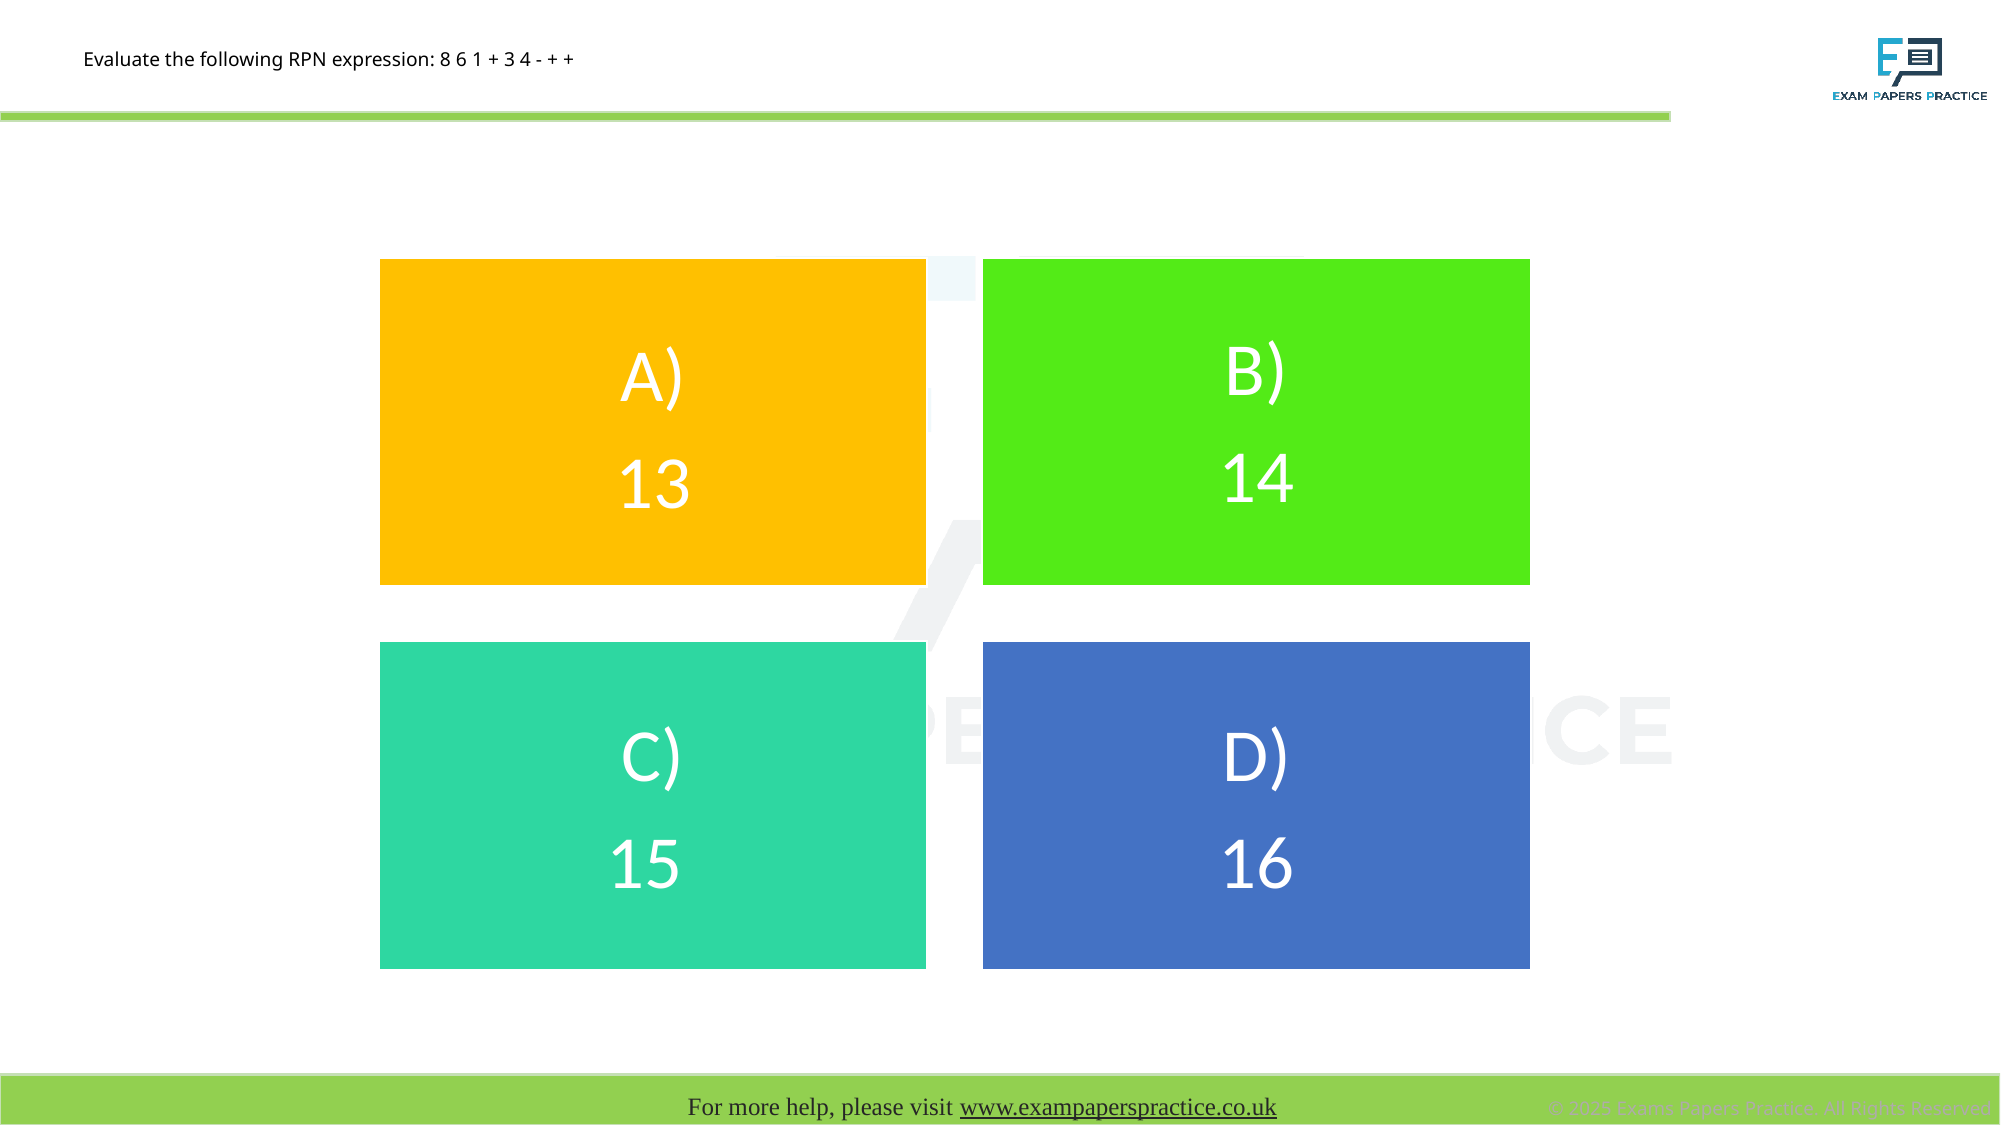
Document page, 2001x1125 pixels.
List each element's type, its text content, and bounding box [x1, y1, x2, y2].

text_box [92, 257, 1818, 971]
title Evaluate the following RPN expression: 8 6 1 + 3 4 - + + [68, 41, 1964, 78]
